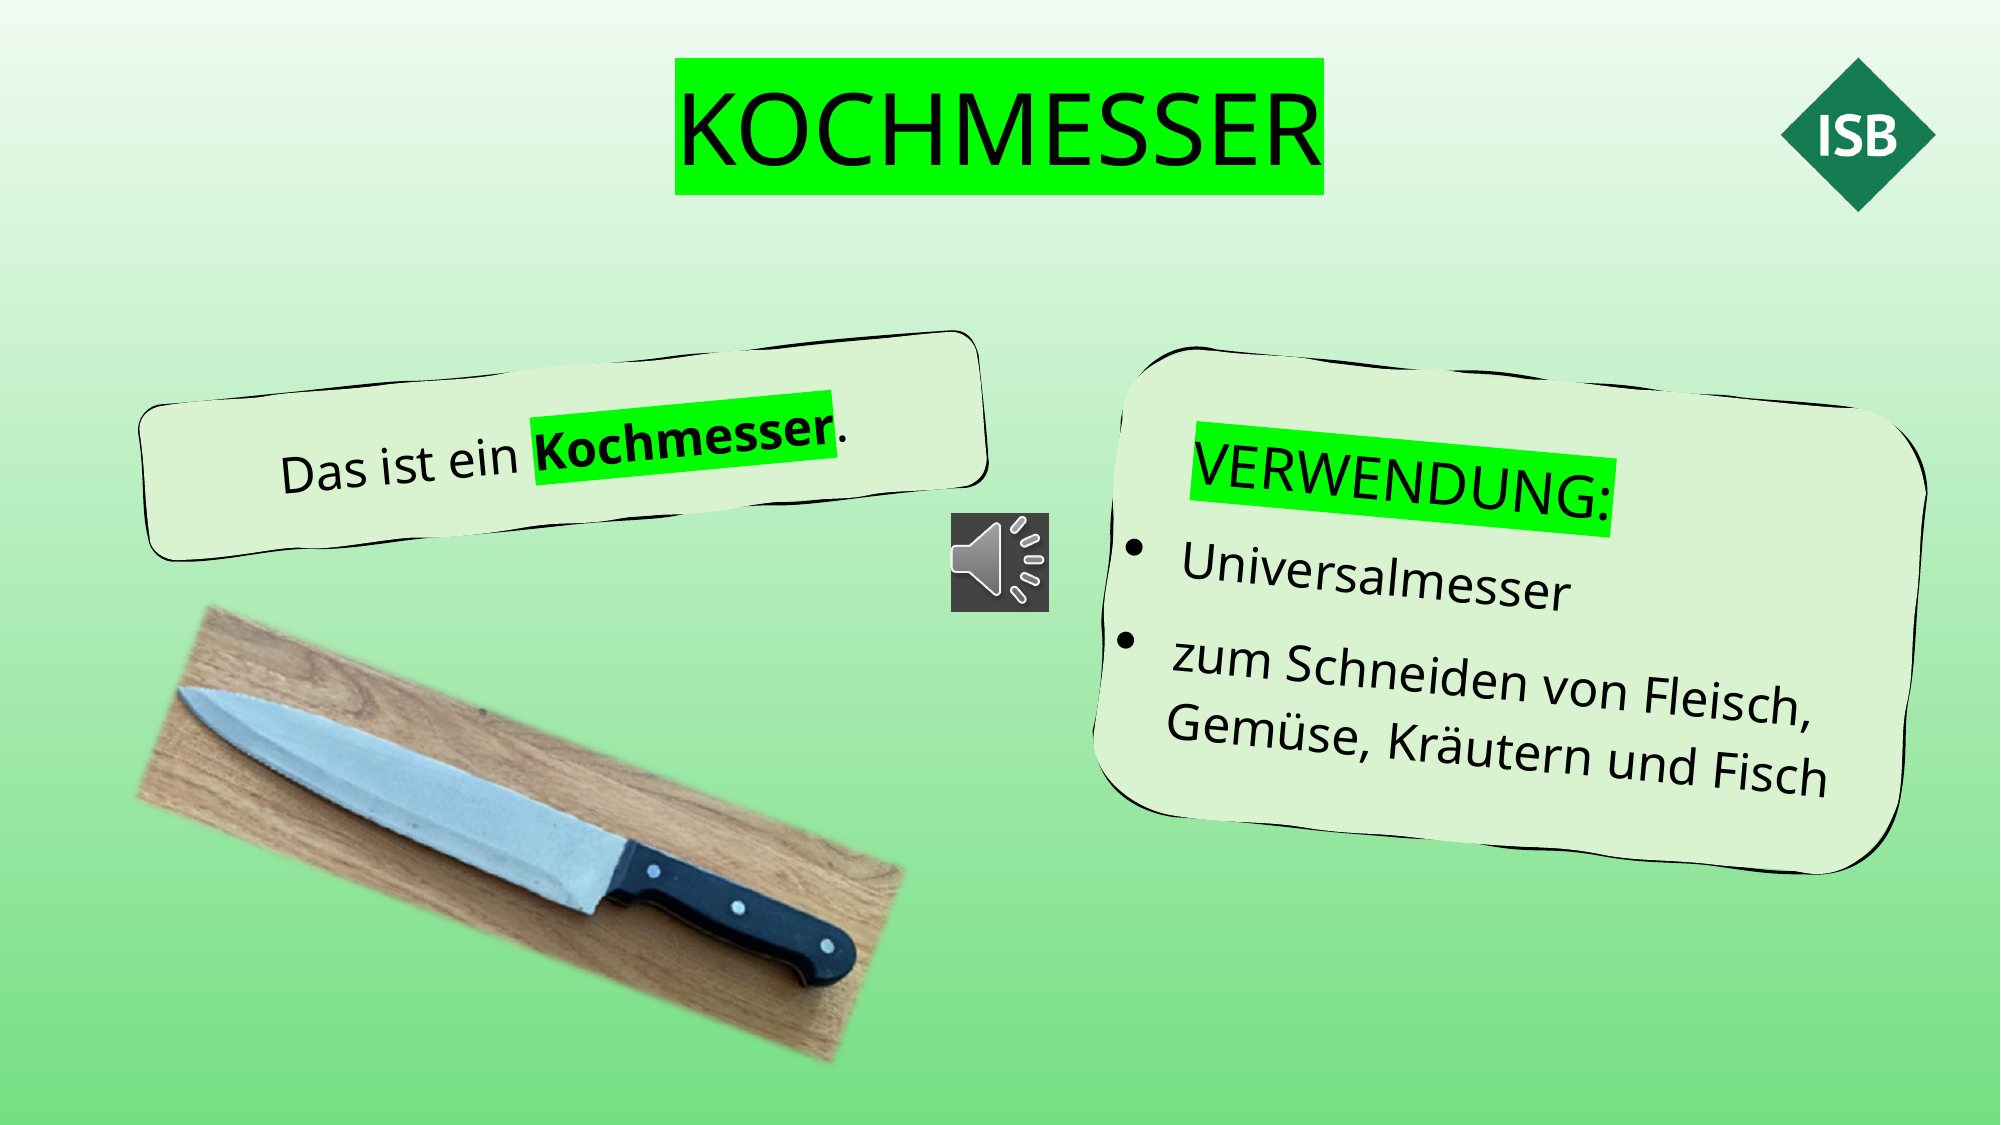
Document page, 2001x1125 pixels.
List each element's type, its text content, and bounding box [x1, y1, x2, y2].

picture [87, 472, 952, 1125]
text_box Kochmesser [137, 59, 1863, 278]
picture [1780, 56, 1937, 213]
text_box Verwendung: Universalmesser zum Schneiden von Fleisch, Gemüse, Kräutern und Fisch [1092, 346, 1928, 875]
picture [949, 511, 1051, 613]
text_box Das ist ein Kochmesser. [138, 330, 989, 562]
